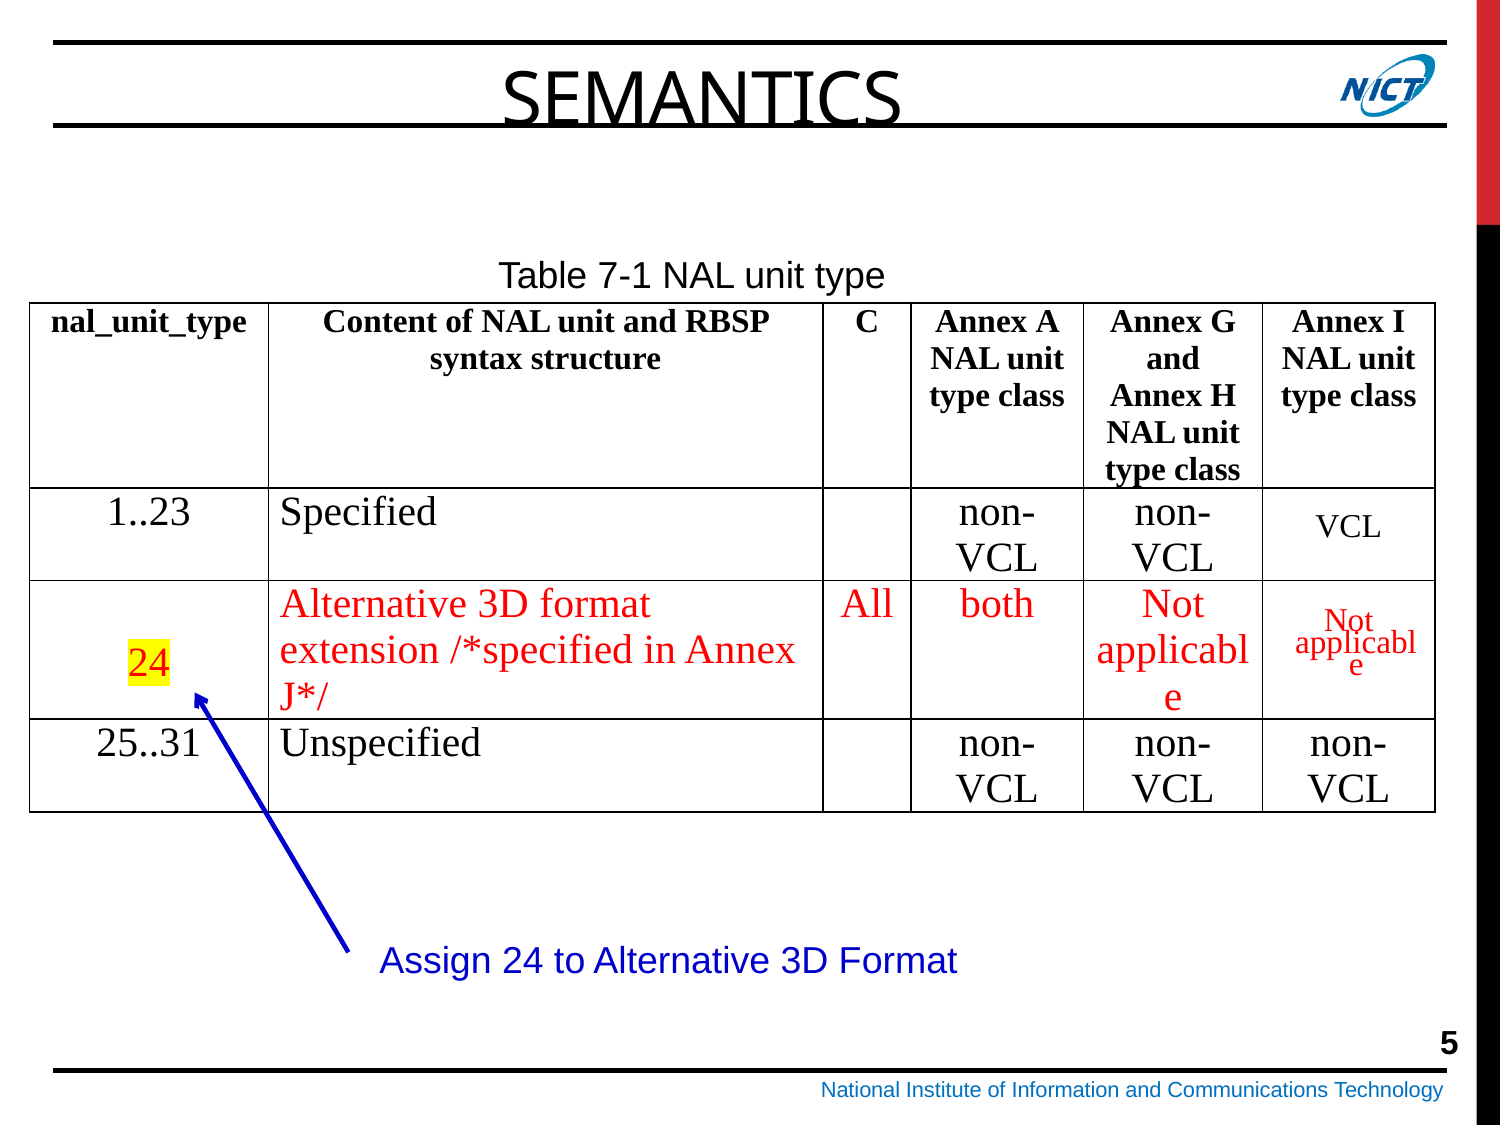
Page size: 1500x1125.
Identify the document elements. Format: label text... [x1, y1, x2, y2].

table_cell Not applicable [1263, 581, 1434, 718]
table_cell Specified [269, 489, 822, 580]
picture [1340, 54, 1435, 117]
table_cell both [912, 581, 1083, 718]
table_cell non-VCL [1084, 489, 1262, 580]
text_box Table 7-1 NAL unit type [483, 243, 901, 304]
table_cell non-VCL [912, 489, 1083, 580]
table_header Annex G and Annex H NAL unit type class [1084, 304, 1262, 487]
text_box semantics [64, 42, 1340, 149]
table_header Content of NAL unit and RBSP syntax structure [269, 304, 822, 487]
table_cell non-VCL [912, 720, 1083, 811]
table_cell 1..23 [30, 489, 268, 580]
table_cell [824, 489, 910, 580]
table_cell All [824, 581, 910, 718]
table_cell non-VCL [1084, 720, 1262, 811]
table_cell [824, 720, 910, 811]
table_cell non-VCL [1263, 720, 1434, 811]
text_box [194, 691, 349, 953]
table_header Annex I NAL unit type class [1263, 304, 1434, 487]
table_cell Unspecified [357, 720, 822, 811]
slide_number 5 [1411, 1011, 1474, 1072]
table_cell Alternative 3D format extension /*specified in Annex J*/ [269, 581, 822, 718]
table_header nal_unit_type [30, 304, 268, 487]
table_cell Not applicable [1084, 581, 1262, 718]
text_box Assign 24 to Alternative 3D Format [364, 928, 973, 989]
table_cell 25..31 [30, 720, 192, 811]
table_header C [824, 304, 910, 487]
table_cell 24 [30, 581, 268, 718]
table_header Annex A NAL unit type class [912, 304, 1083, 487]
table_cell VCL [1263, 489, 1434, 580]
